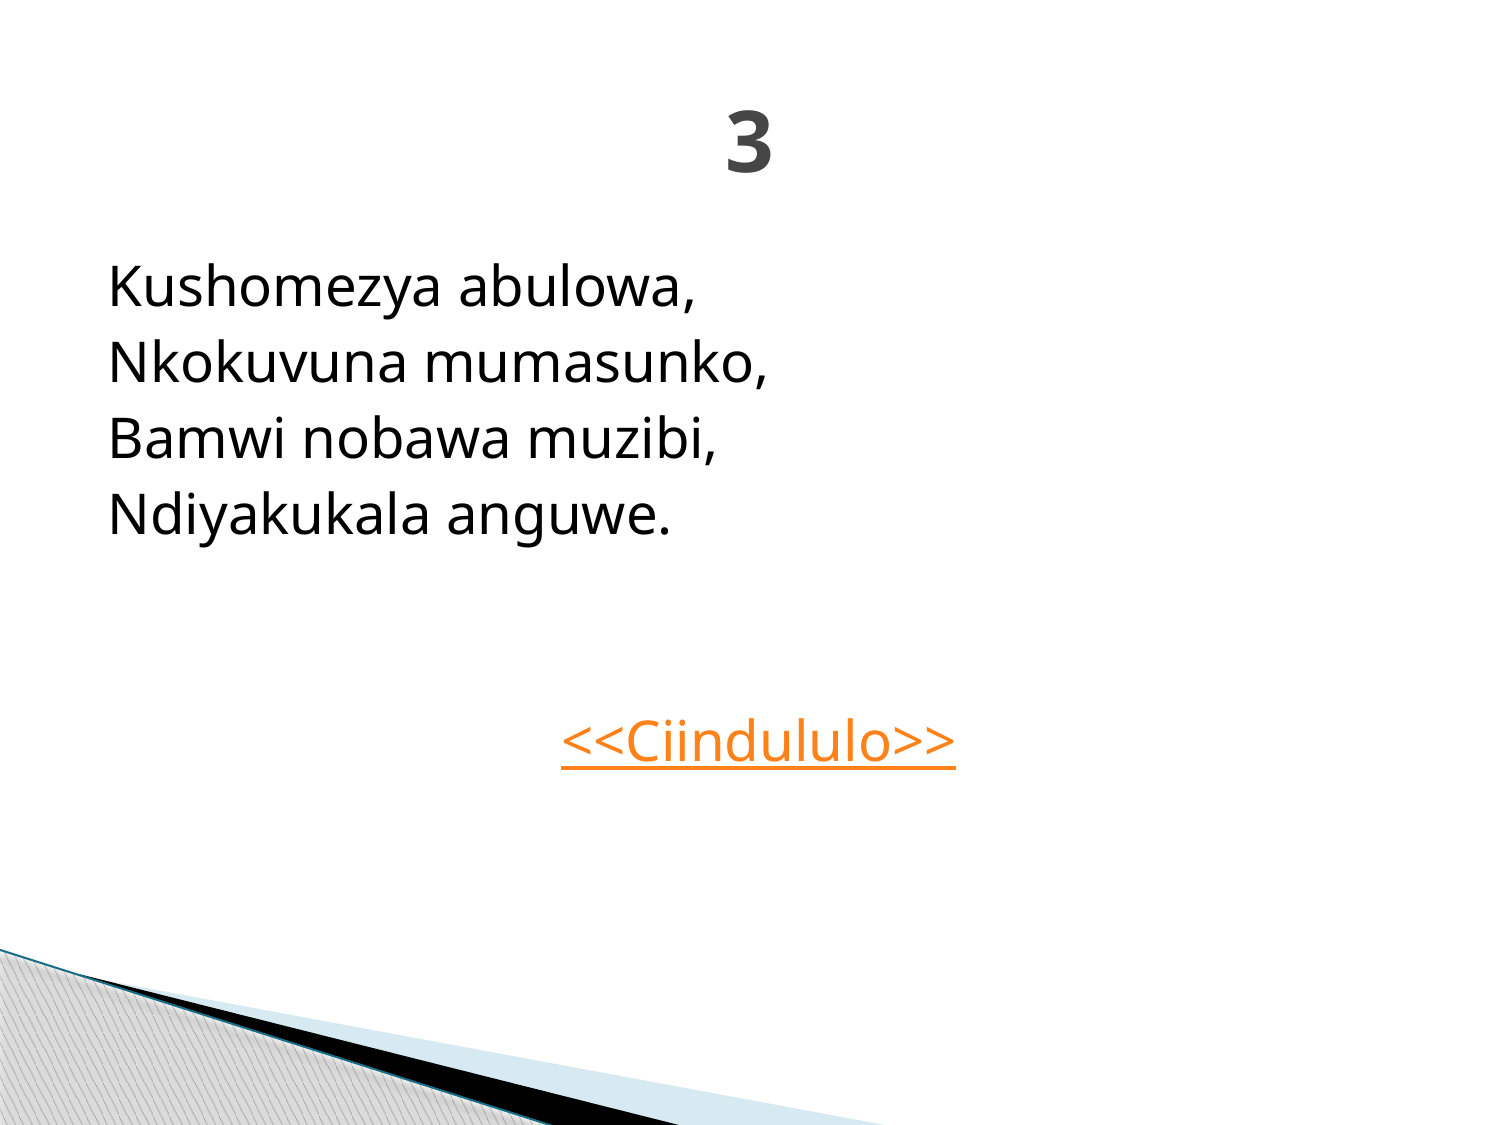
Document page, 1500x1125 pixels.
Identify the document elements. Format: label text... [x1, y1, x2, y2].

title 3 [75, 45, 1425, 233]
list Kushomezya abulowa, Nkokuvuna mumasunko, Bamwi nobawa muzibi, Ndiyakukala anguwe. <<Ciindululo>> [75, 243, 1425, 986]
